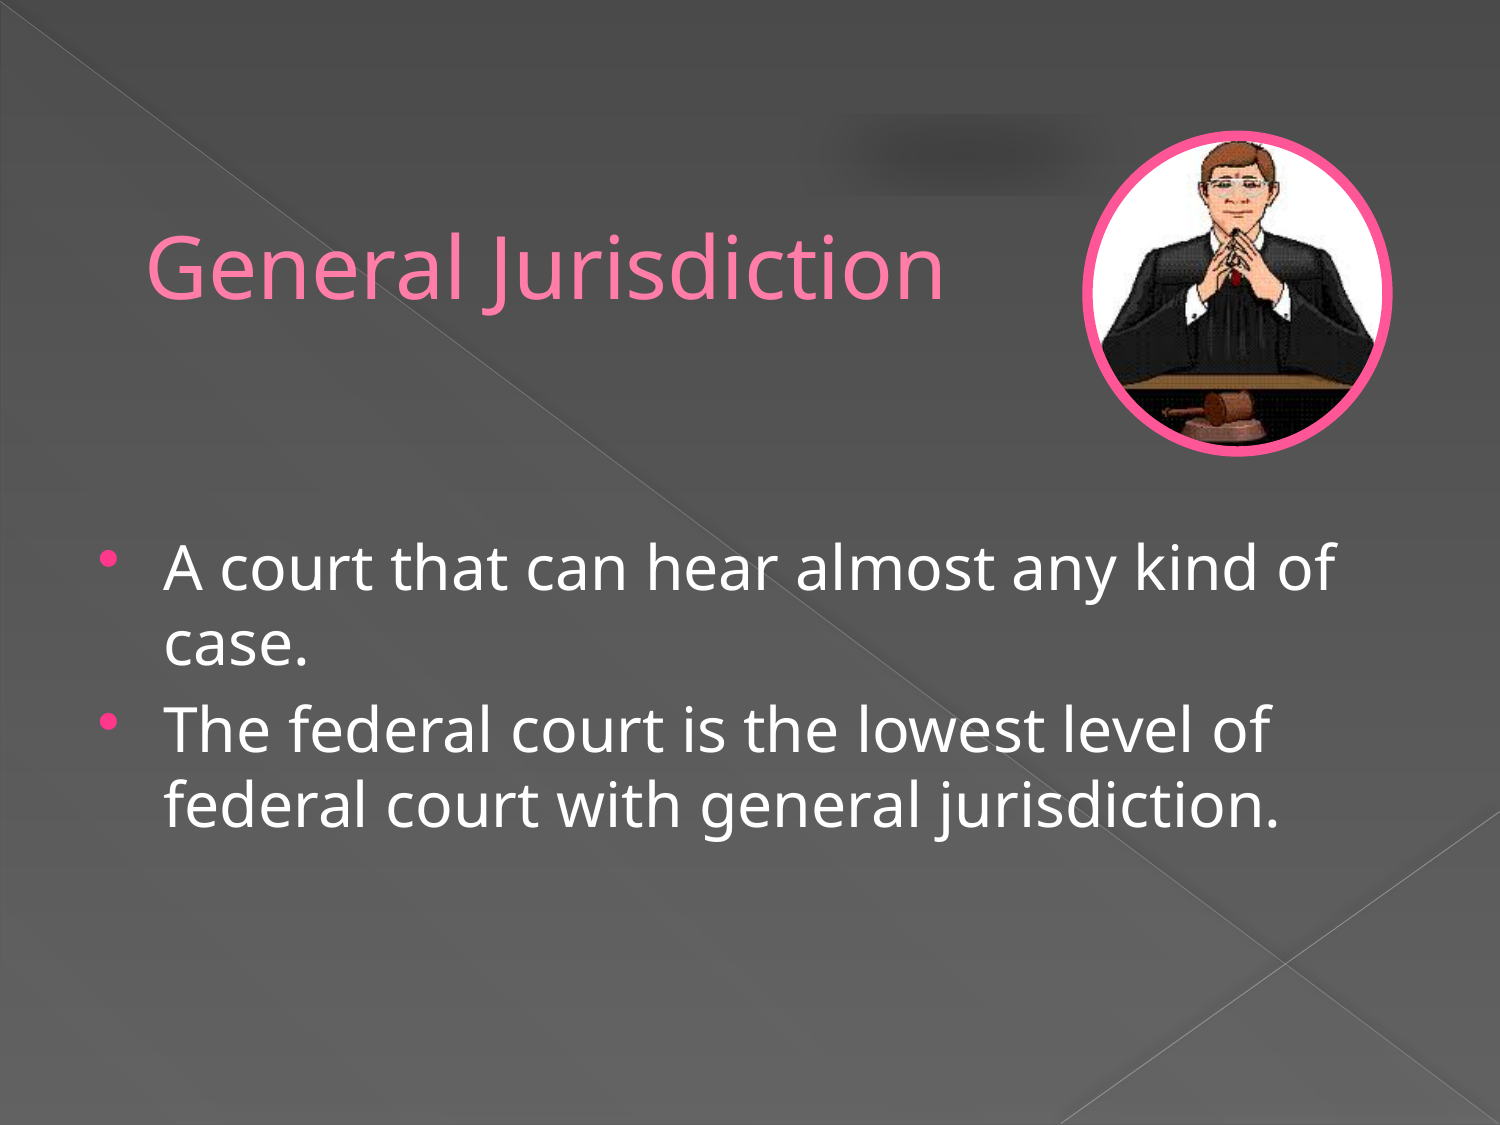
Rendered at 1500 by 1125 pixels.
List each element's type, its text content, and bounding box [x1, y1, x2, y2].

list A court that can hear almost any kind of case. The federal court is the lowest level of federal court with general jurisdiction. [75, 520, 1425, 924]
picture [1087, 135, 1388, 452]
title General Jurisdiction [50, 149, 1038, 380]
